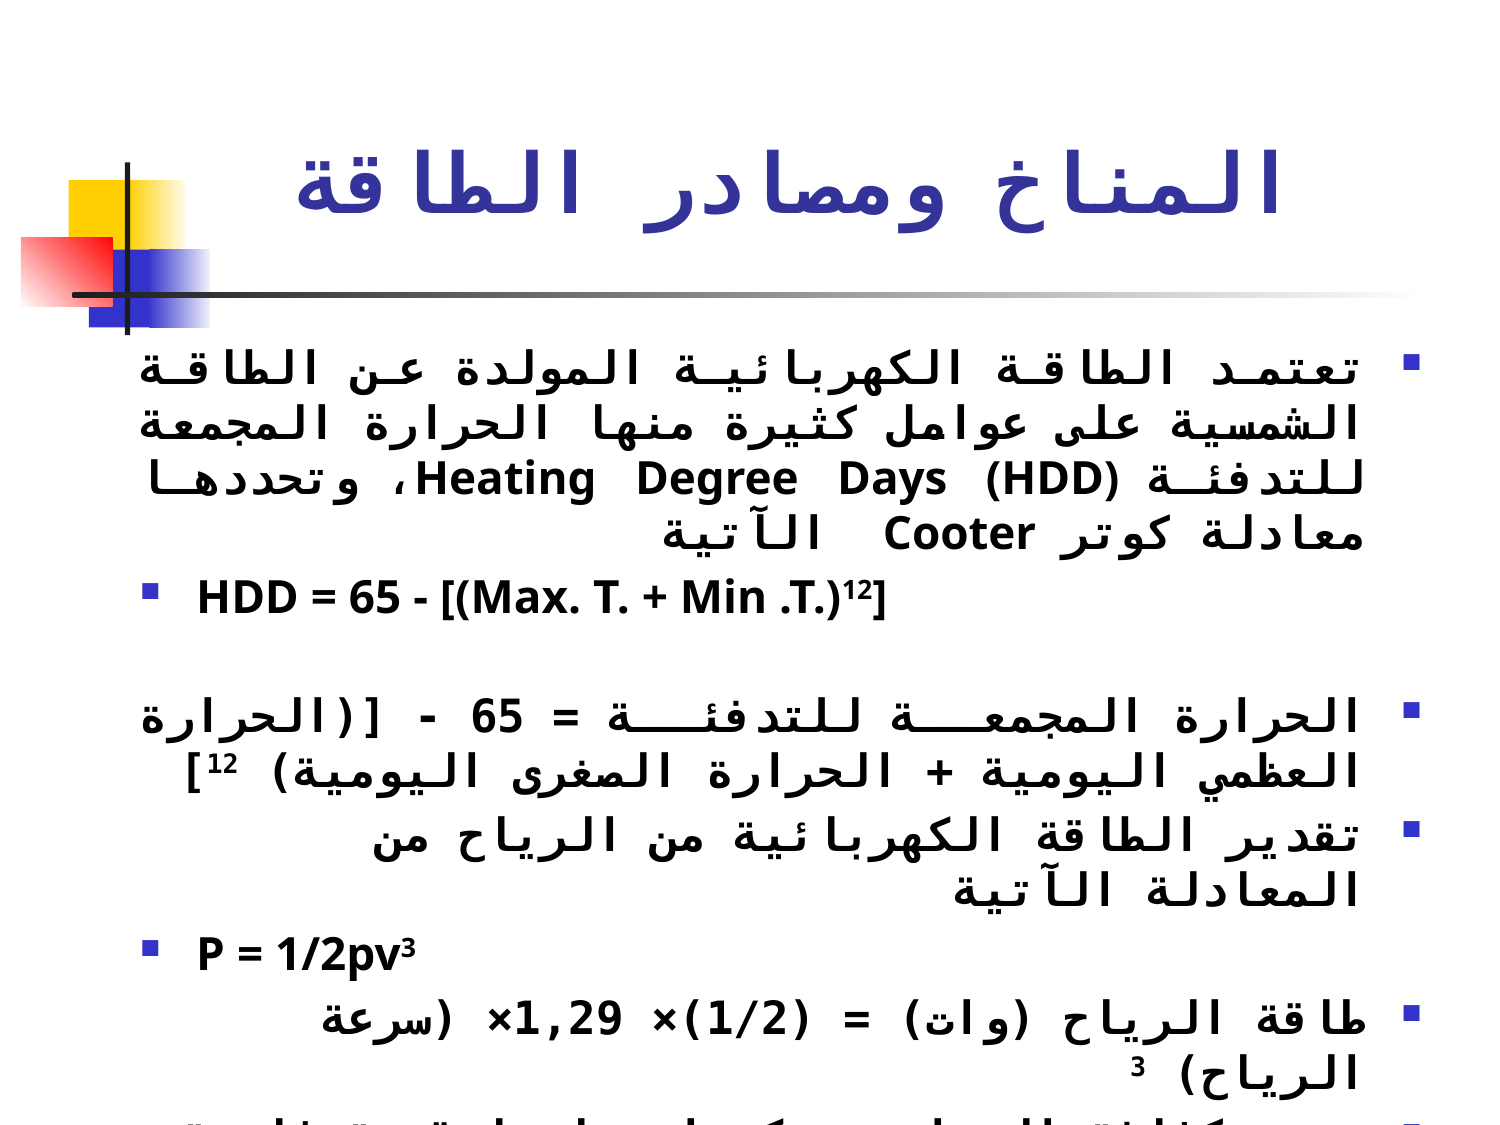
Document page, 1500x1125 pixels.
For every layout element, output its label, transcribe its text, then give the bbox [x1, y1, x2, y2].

list تعتمد الطاقة الكهربائية المولدة عن الطاقة الشمسية على عوامل كثيرة منها الحرارة المجمعة للتدفئة Heating Degree Days (HDD)، وتحددها معادلة كوتر Cooter الآتية HDD = 65 - [(Max. T. + Min .T.)12] الحرارة المجمعة للتدفئة = 65 - [(الحرارة العظمي اليومية + الحرارة الصغرى اليومية) 12] تقدير الطاقة الكهربائية من الرياح من المعادلة الآتية P = 1/2pv3 طاقة الرياح (وات) = (1/2)× 1,29× (سرعة الرياح) 3 = p كثافة الهواء ويمكن اعتبارها قيمة ثابتة مقدرها 1.29 k g / m3 [125, 331, 1438, 1050]
title المناخ ومصادر الطاقة [125, 35, 1468, 238]
